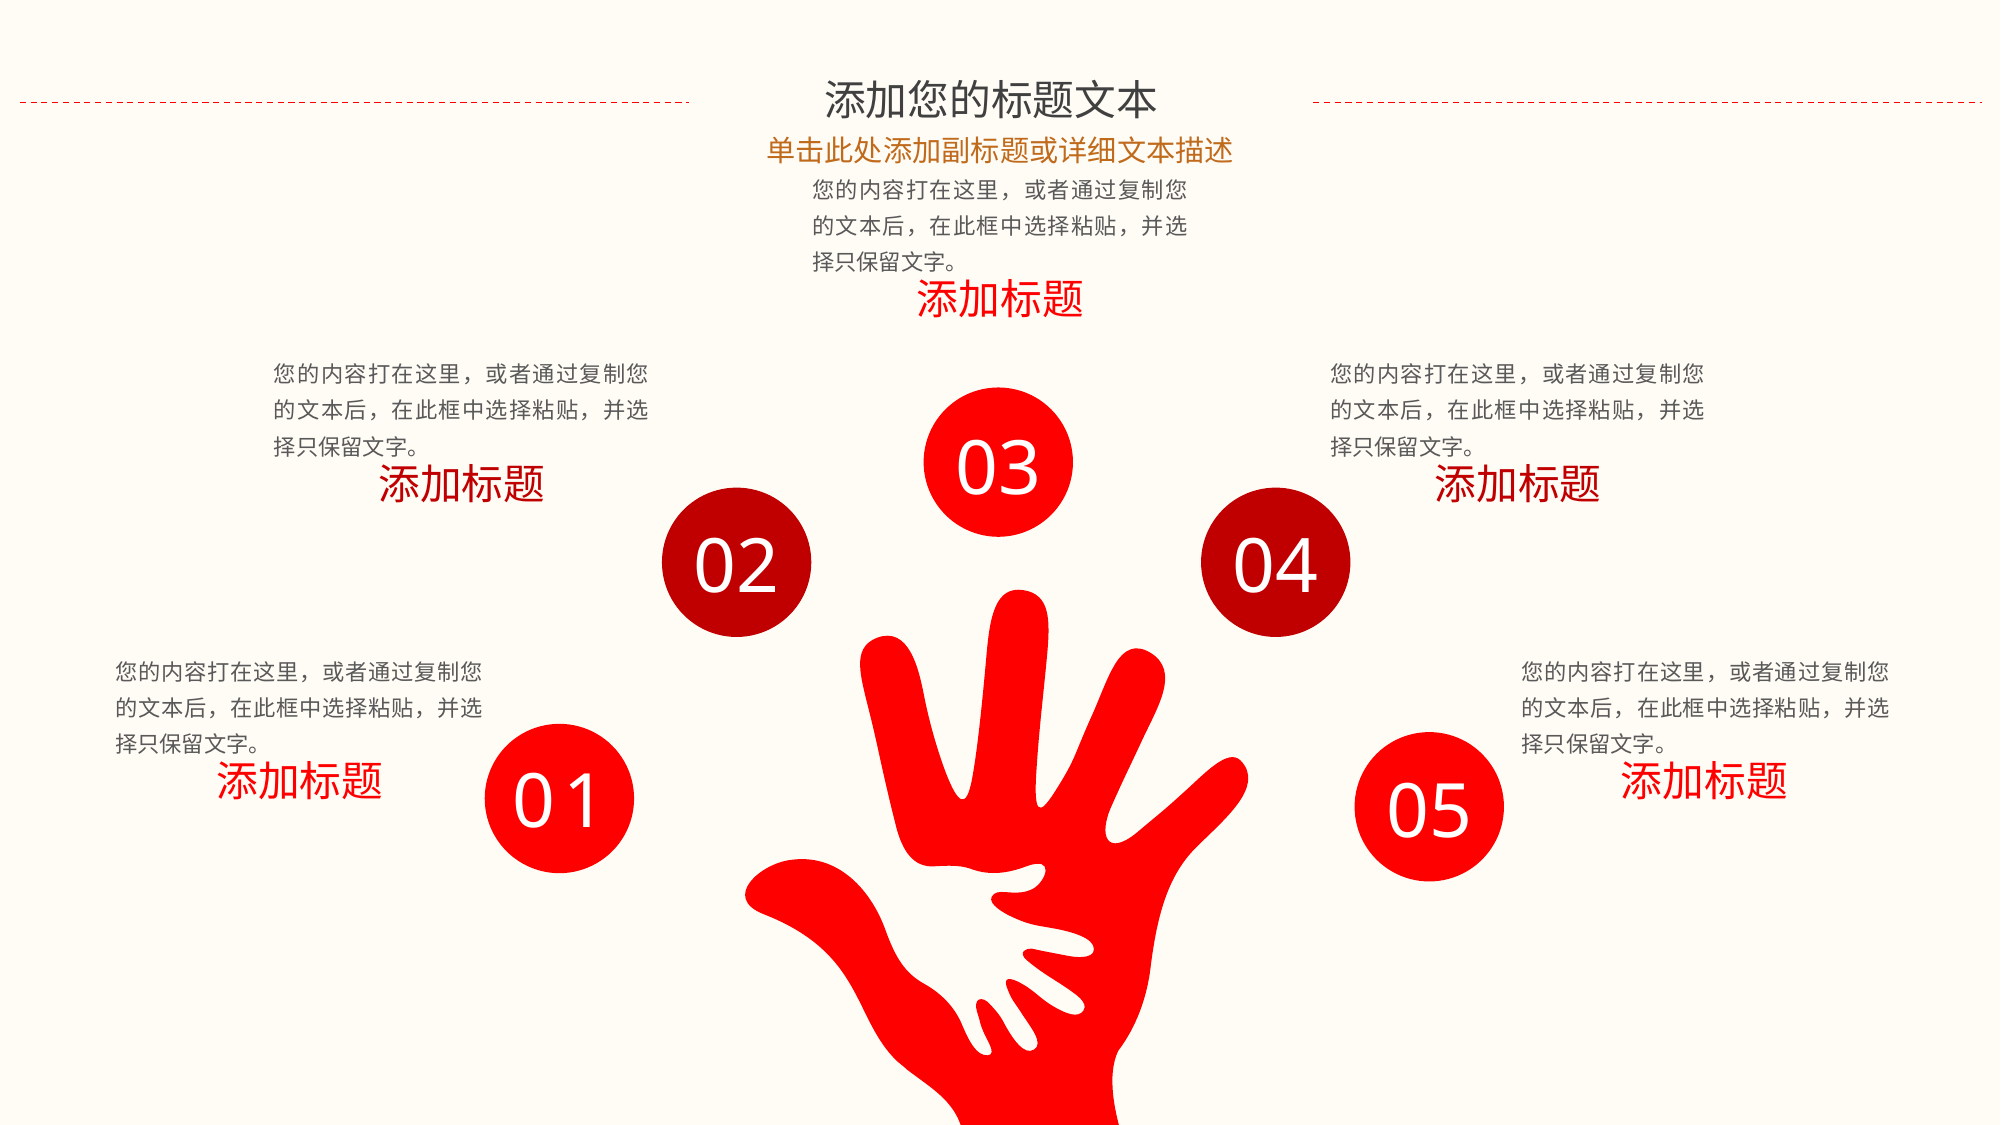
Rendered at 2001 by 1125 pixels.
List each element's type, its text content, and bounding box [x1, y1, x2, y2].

text_box 您的内容打在这里，或者通过复制您的文本后，在此框中选择粘贴，并选择只保留文字。 [115, 648, 484, 757]
text_box 添加标题 [847, 273, 1153, 324]
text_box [661, 487, 812, 638]
text_box 您的内容打在这里，或者通过复制您的文本后，在此框中选择粘贴，并选择只保留文字。 [1330, 351, 1706, 460]
text_box 添加标题 [147, 754, 453, 805]
text_box 您的内容打在这里，或者通过复制您的文本后，在此框中选择粘贴，并选择只保留文字。 [812, 166, 1189, 275]
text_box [484, 723, 635, 874]
text_box [745, 589, 1249, 1125]
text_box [1354, 731, 1505, 882]
text_box 添加标题 [309, 457, 615, 508]
text_box 单击此处添加副标题或详细文本描述 [737, 124, 1263, 175]
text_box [1200, 487, 1351, 638]
text_box 您的内容打在这里，或者通过复制您的文本后，在此框中选择粘贴，并选择只保留文字。 [273, 351, 650, 460]
text_box 添加标题 [1551, 754, 1858, 805]
text_box 添加标题 [1365, 457, 1671, 508]
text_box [923, 387, 1074, 538]
text_box 您的内容打在这里，或者通过复制您的文本后，在此框中选择粘贴，并选择只保留文字。 [1521, 648, 1891, 757]
text_box 添加您的标题文本 [767, 66, 1215, 132]
